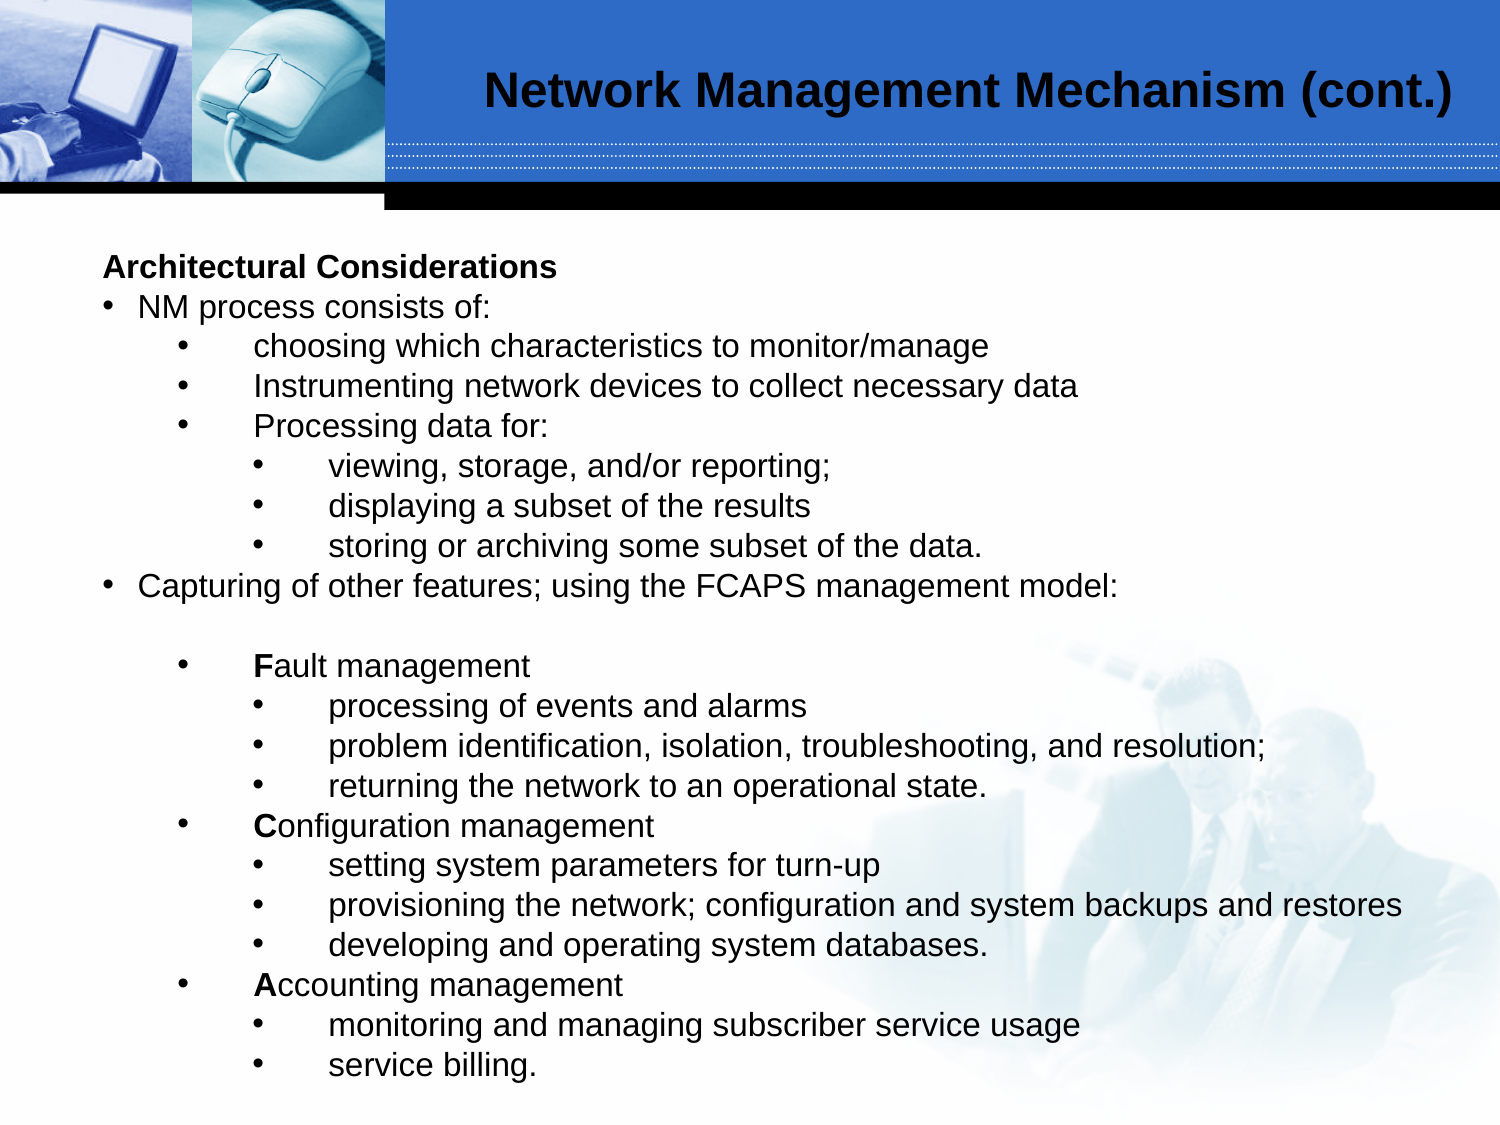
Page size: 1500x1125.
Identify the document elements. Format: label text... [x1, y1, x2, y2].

title Network Management Mechanism (cont.) [337, 50, 1500, 237]
picture [0, 0, 385, 181]
text_box Architectural Considerations NM process consists of: choosing which characteristics to monitor/manage Instrumenting network devices to collect necessary data Processing data for: viewing, storage, and/or reporting; displaying a subset of the results storing or archiving some subset of the data. Capturing of other features; using the FCAPS management model: Fault management processing of events and alarms problem identification, isolation, troubleshooting, and resolution; returning the network to an operational state. Configuration management setting system parameters for turn-up provisioning the network; configuration and system backups and restores developing and operating system databases. Accounting management monitoring and managing subscriber service usage service billing. [87, 237, 1500, 1091]
picture [0, 194, 1500, 1125]
